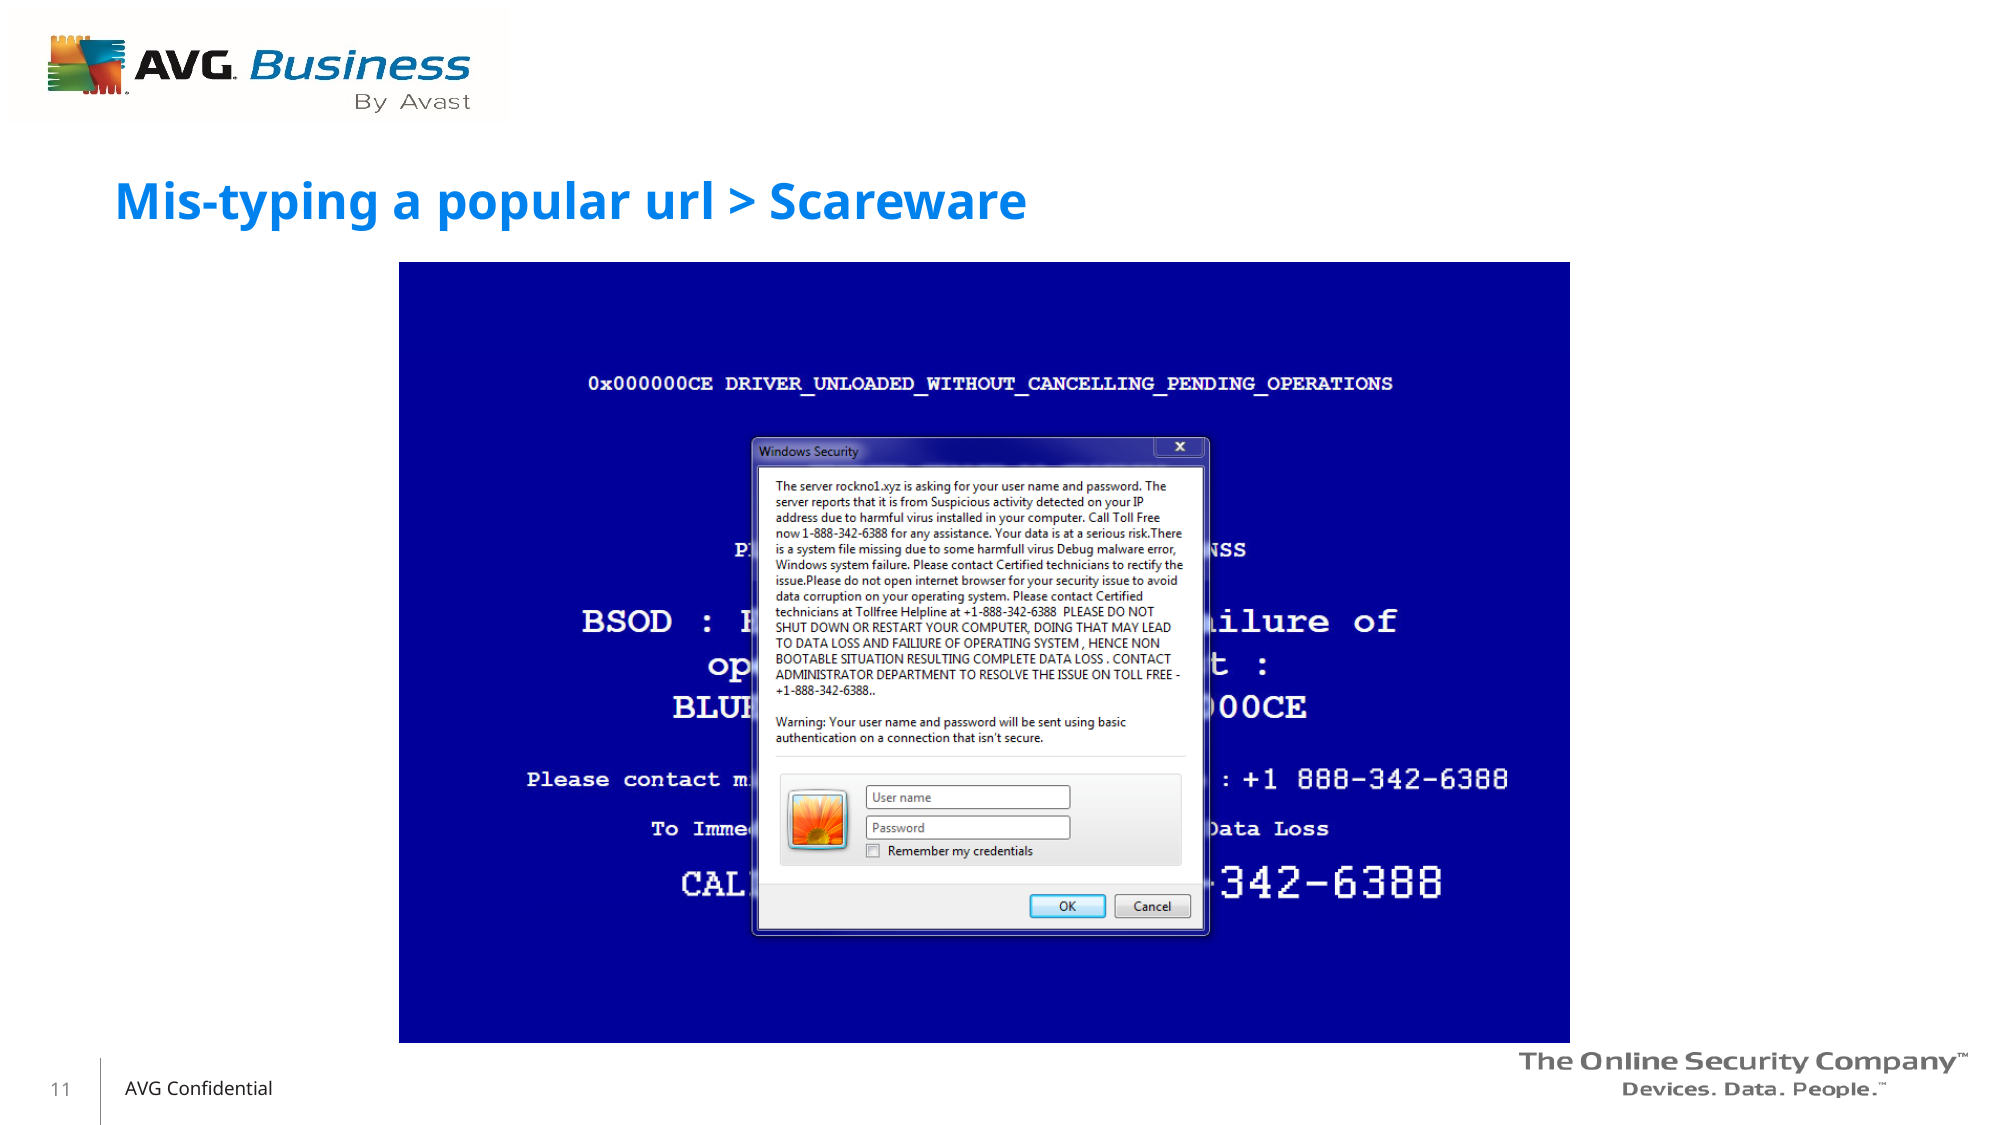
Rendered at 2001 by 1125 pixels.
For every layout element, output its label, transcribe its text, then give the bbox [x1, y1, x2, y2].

picture [399, 262, 1570, 1044]
picture [1519, 1052, 1968, 1098]
picture [8, 6, 509, 123]
title Mis-typing a popular url > Scareware [99, 107, 1904, 238]
